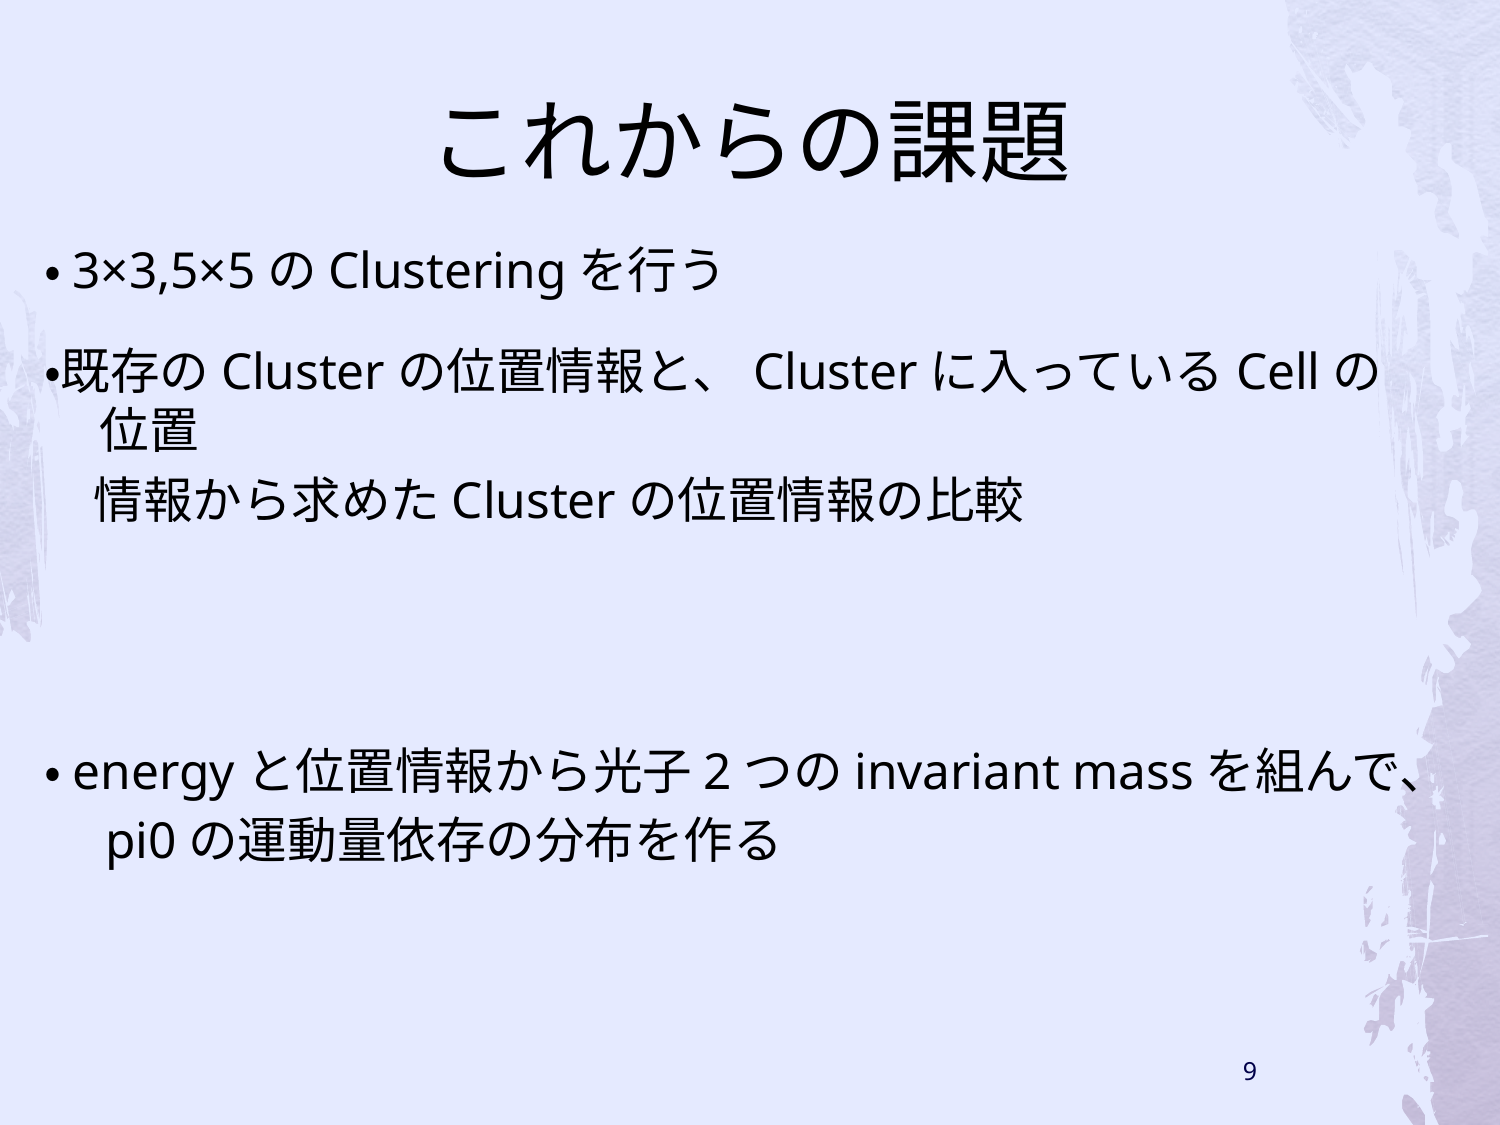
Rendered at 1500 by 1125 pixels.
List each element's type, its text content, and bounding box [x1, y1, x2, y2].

text_box ・3×3,5×5のClusteringを行う ・既存のClusterの位置情報と、Clusterに入っているCellの位置 情報から求めたClusterの位置情報の比較 ・energyと位置情報から光子2つのinvariant massを組んで、 pi0の運動量依存の分布を作る [29, 231, 1426, 941]
slide_number 9 [1074, 1042, 1425, 1103]
title これからの課題 [75, 45, 1425, 231]
